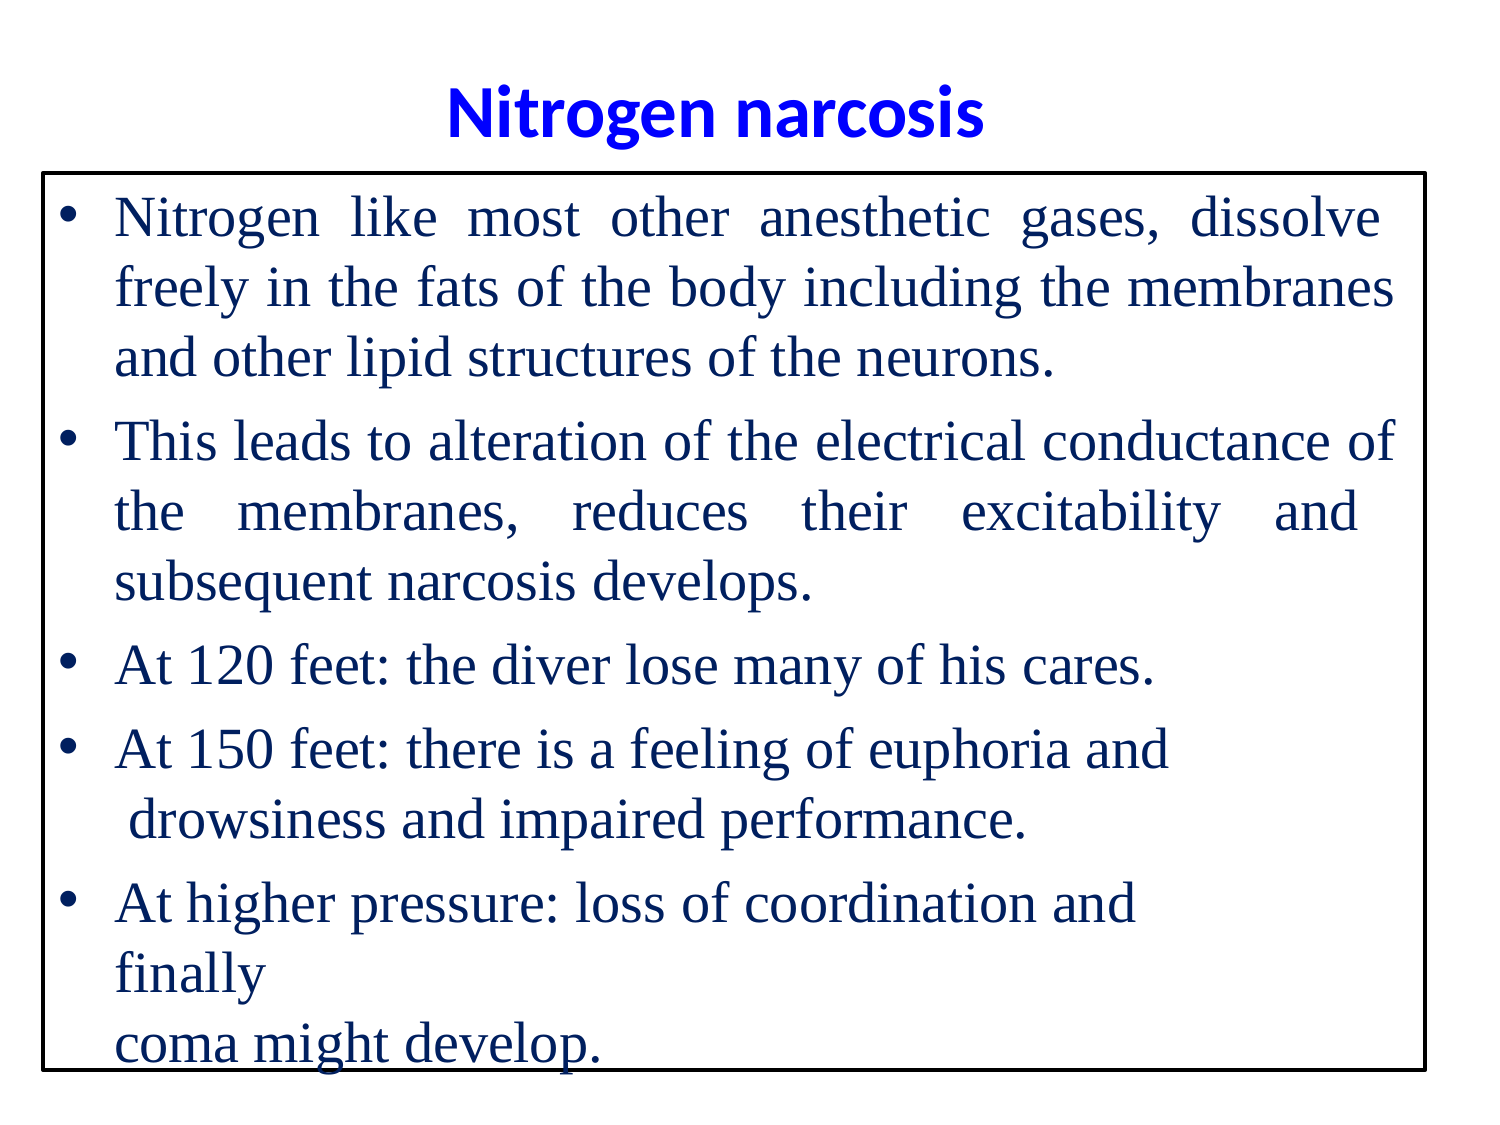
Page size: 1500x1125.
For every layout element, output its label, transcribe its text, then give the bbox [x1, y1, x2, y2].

text_box [43, 172, 1425, 1071]
title Nitrogen narcosis [168, 53, 1332, 172]
text_box Nitrogen like most other anesthetic gases, dissolve freely in the fats of the body including the membranes and other lipid structures of the neurons. This leads to alteration of the electrical conductance of the membranes, reduces their excitability and subsequent narcosis develops. At 120 feet: the diver lose many of his cares. At 150 feet: there is a feeling of euphoria and drowsiness and impaired performance. At higher pressure: loss of coordination and finally coma might develop. [56, 178, 1413, 1074]
